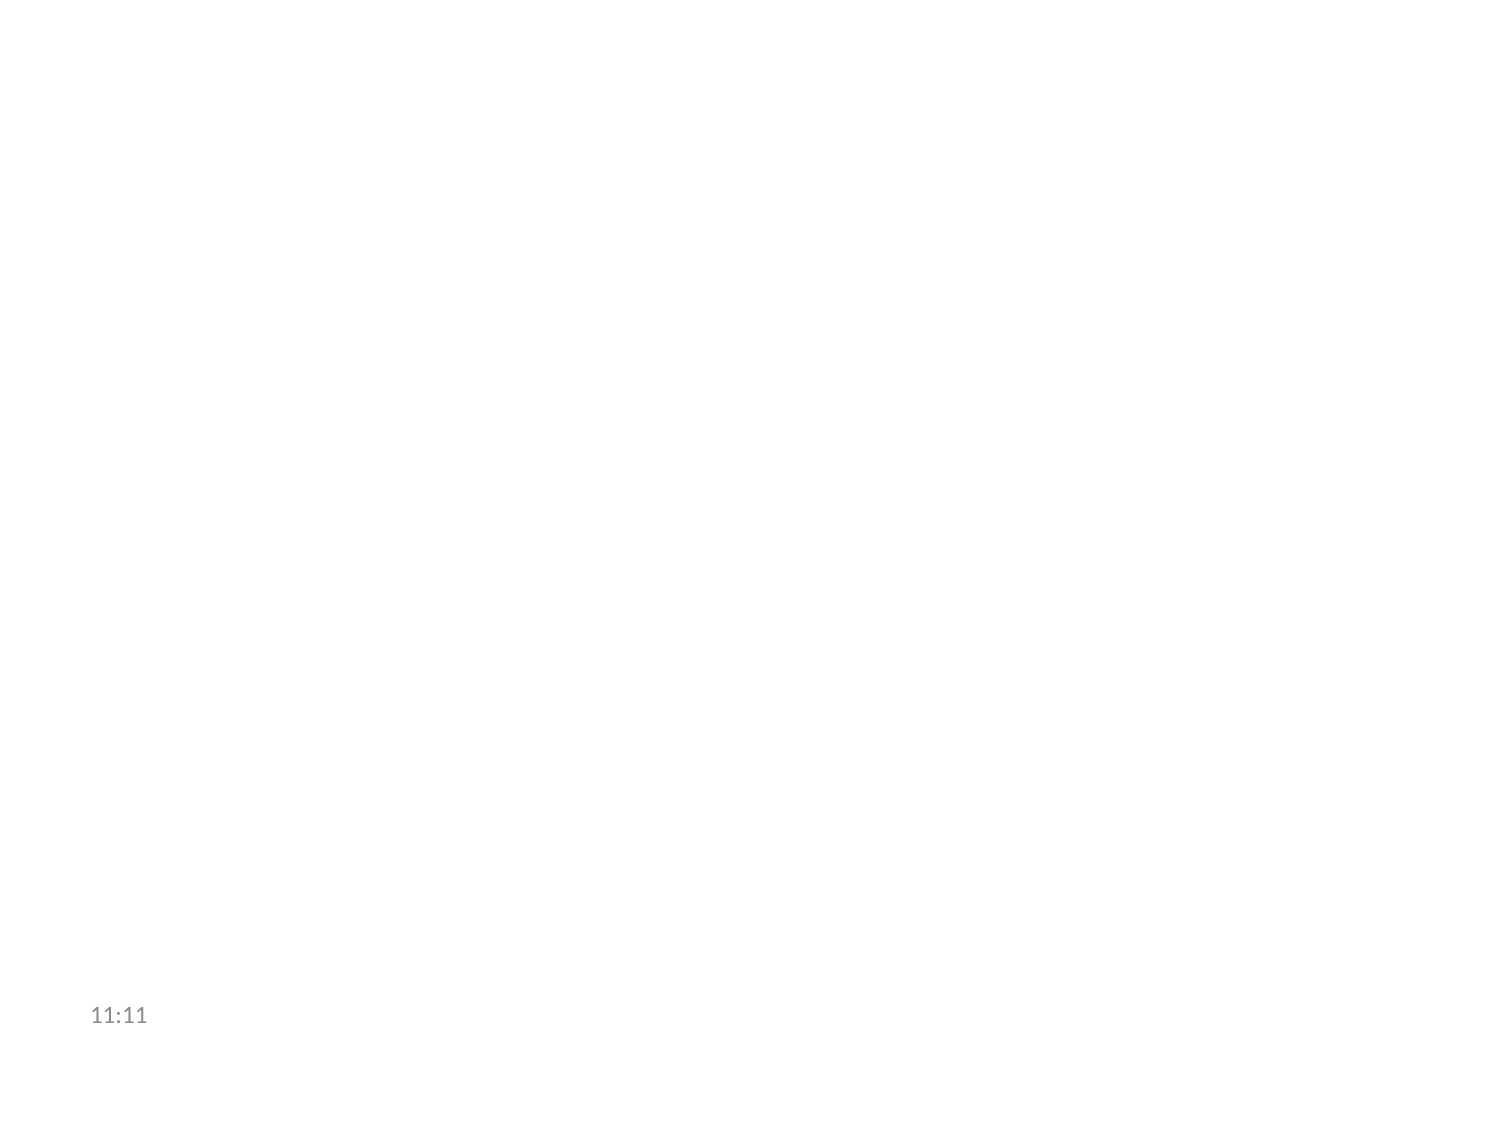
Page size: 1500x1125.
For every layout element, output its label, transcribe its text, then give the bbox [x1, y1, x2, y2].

text_box 15:35 [75, 983, 425, 1044]
